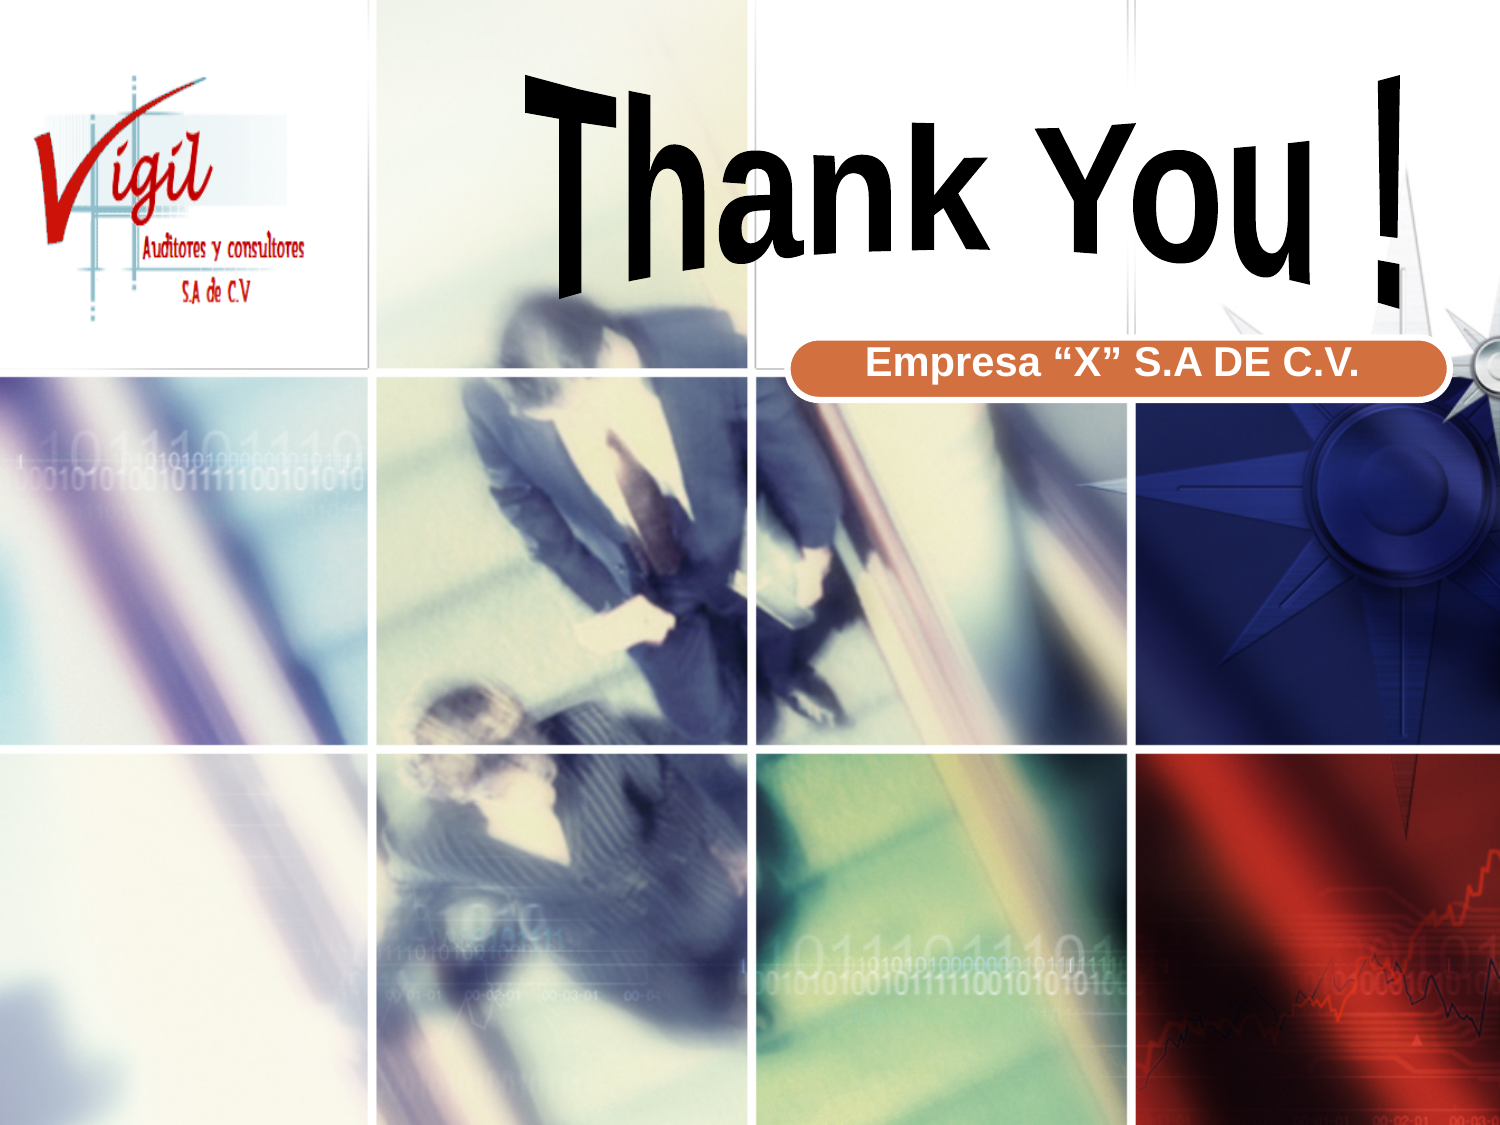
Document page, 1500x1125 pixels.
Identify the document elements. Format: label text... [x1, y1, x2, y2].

subtitle Empresa “X” S.A DE C.V. [787, 337, 1438, 388]
picture [0, 0, 1500, 1125]
